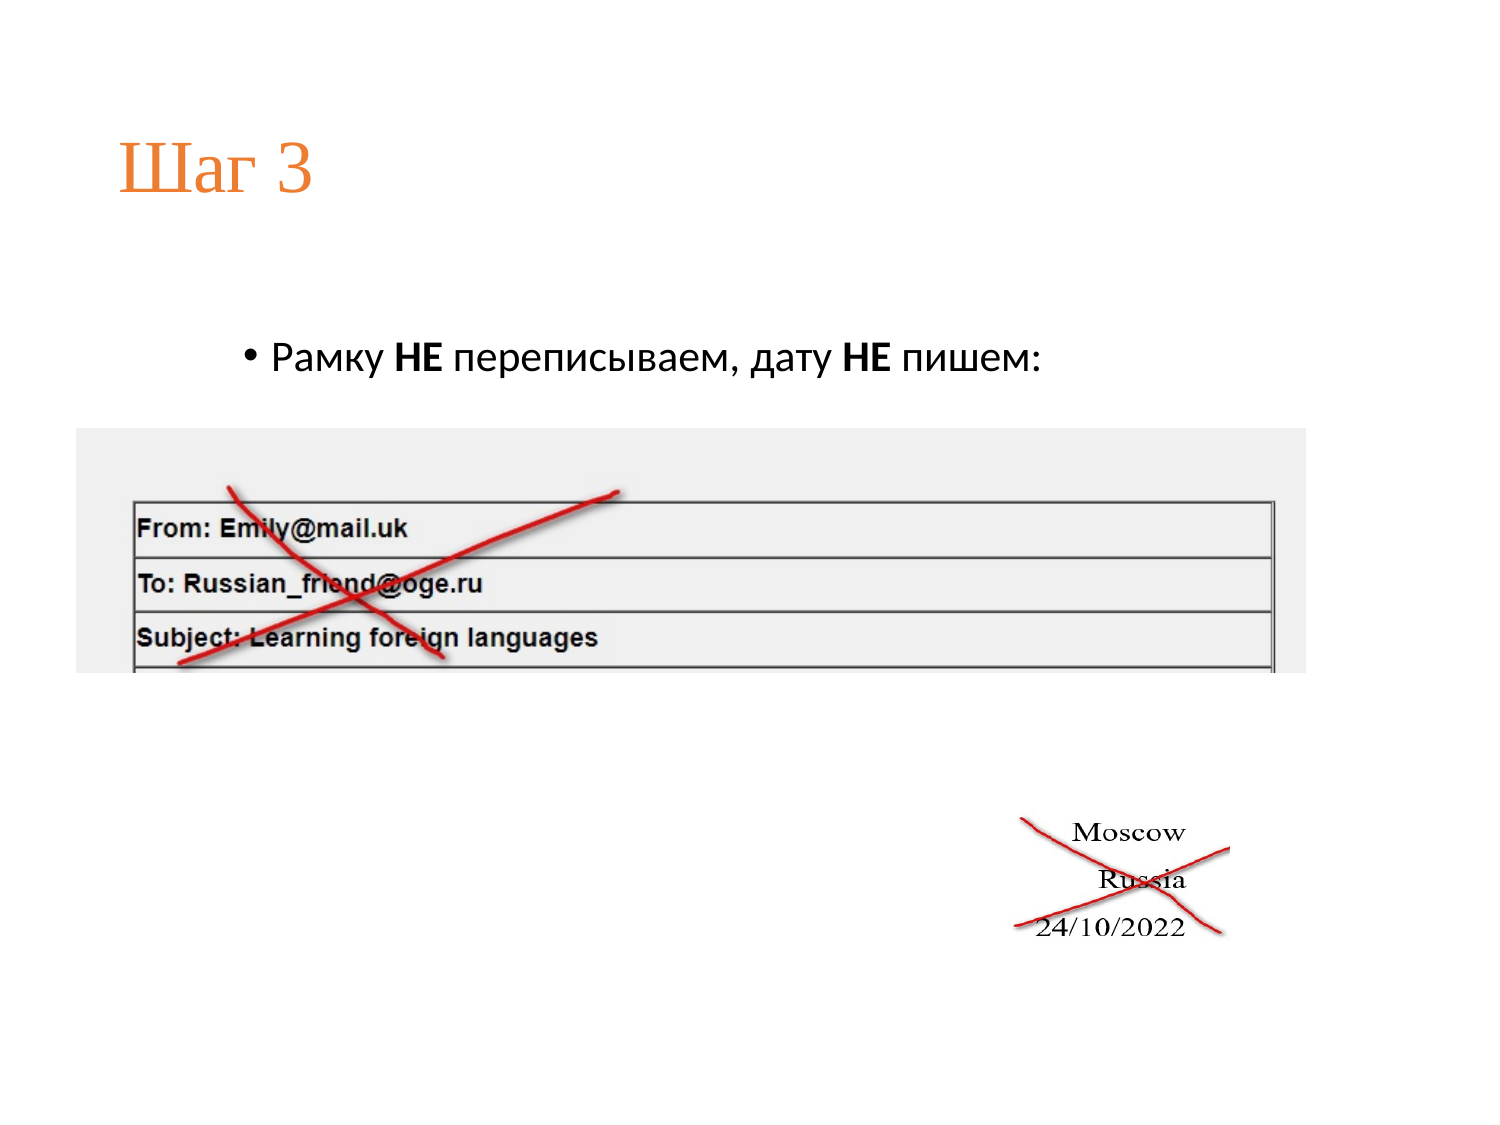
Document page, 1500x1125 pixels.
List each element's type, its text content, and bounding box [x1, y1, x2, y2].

title Шаг 3 [103, 59, 1397, 278]
picture [247, 784, 1230, 969]
list Рамку НЕ переписываем, дату НЕ пишем: [228, 326, 1500, 1069]
picture [76, 428, 1306, 674]
